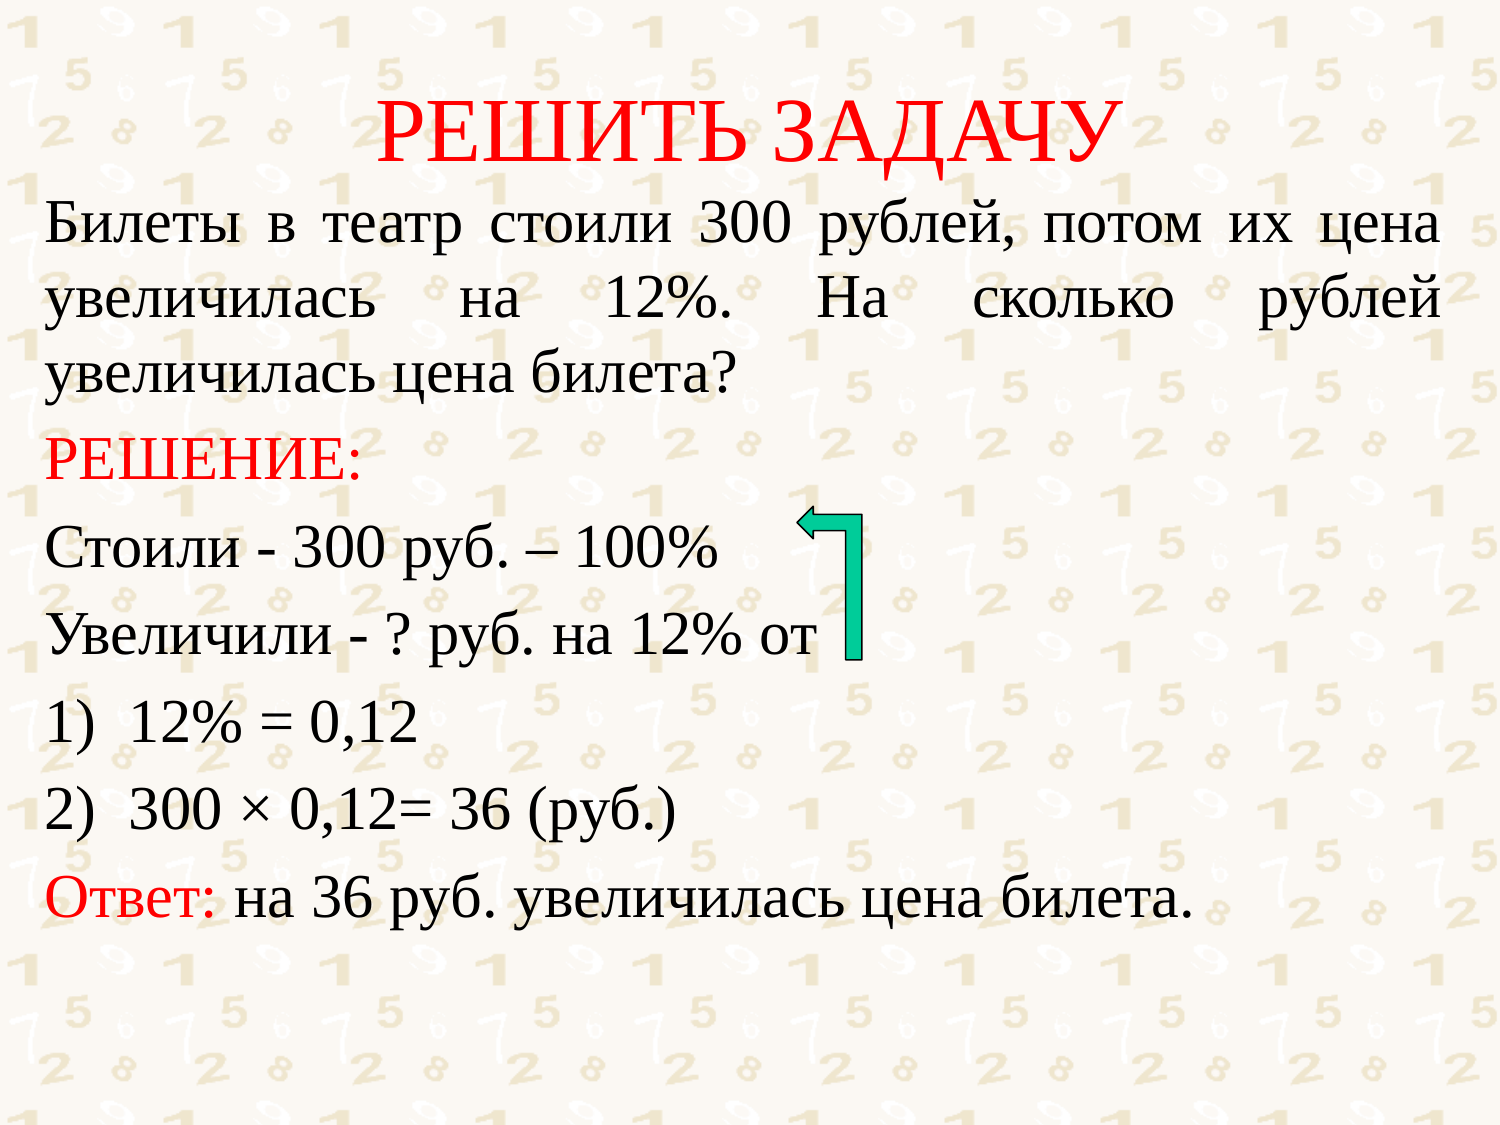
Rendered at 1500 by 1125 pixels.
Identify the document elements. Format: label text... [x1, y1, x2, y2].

title РЕШИТЬ ЗАДАЧУ [112, 30, 1388, 172]
picture [0, 0, 1500, 1125]
text_box [797, 506, 862, 660]
list Билеты в театр стоили 300 рублей, потом их цена увеличилась на 12%. На сколько рублей увеличилась цена билета? РЕШЕНИЕ: Стоили - 300 руб. – 100% Увеличили - ? руб. на 12% от 12% = 0,12 300 × 0,12= 36 (руб.) Ответ: на 36 руб. увеличилась цена билета. [29, 172, 1459, 848]
